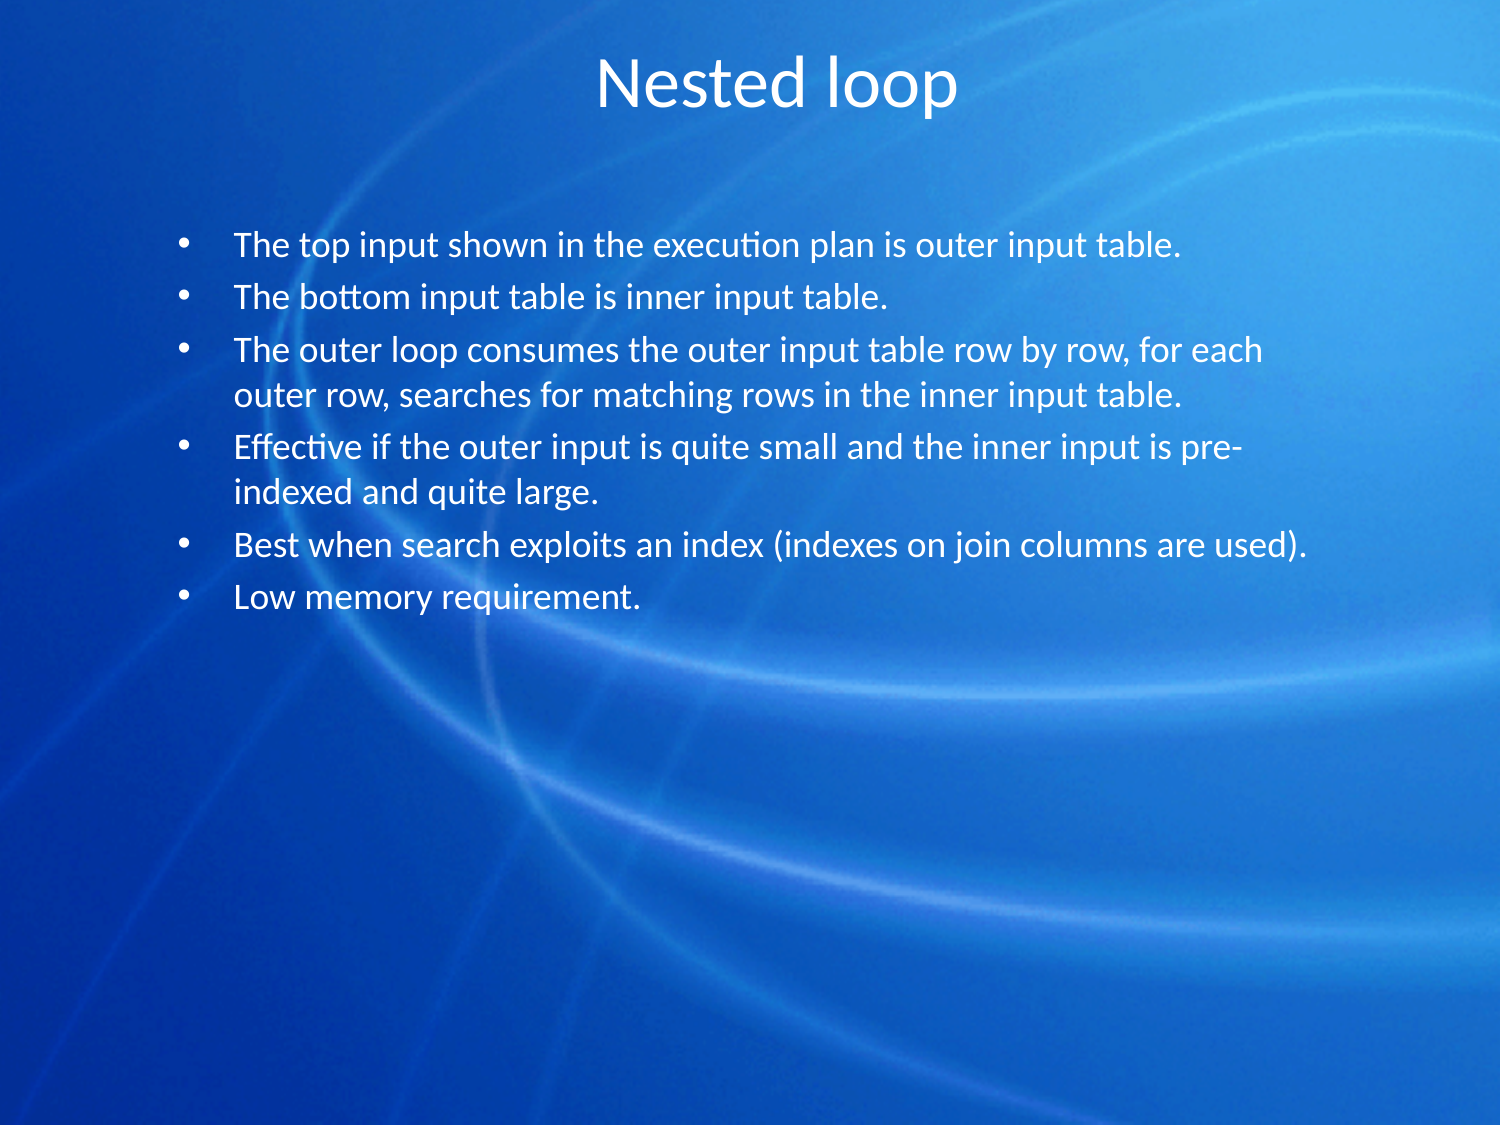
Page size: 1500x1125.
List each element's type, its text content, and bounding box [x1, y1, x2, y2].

title Nested loop [106, 25, 1450, 131]
picture [0, 0, 1500, 1125]
list The top input shown in the execution plan is outer input table. The bottom input table is inner input table. The outer loop consumes the outer input table row by row, for each outer row, searches for matching rows in the inner input table. Effective if the outer input is quite small and the inner input is pre-indexed and quite large. Best when search exploits an index (indexes on join columns are used). Low memory requirement. [162, 212, 1363, 1094]
